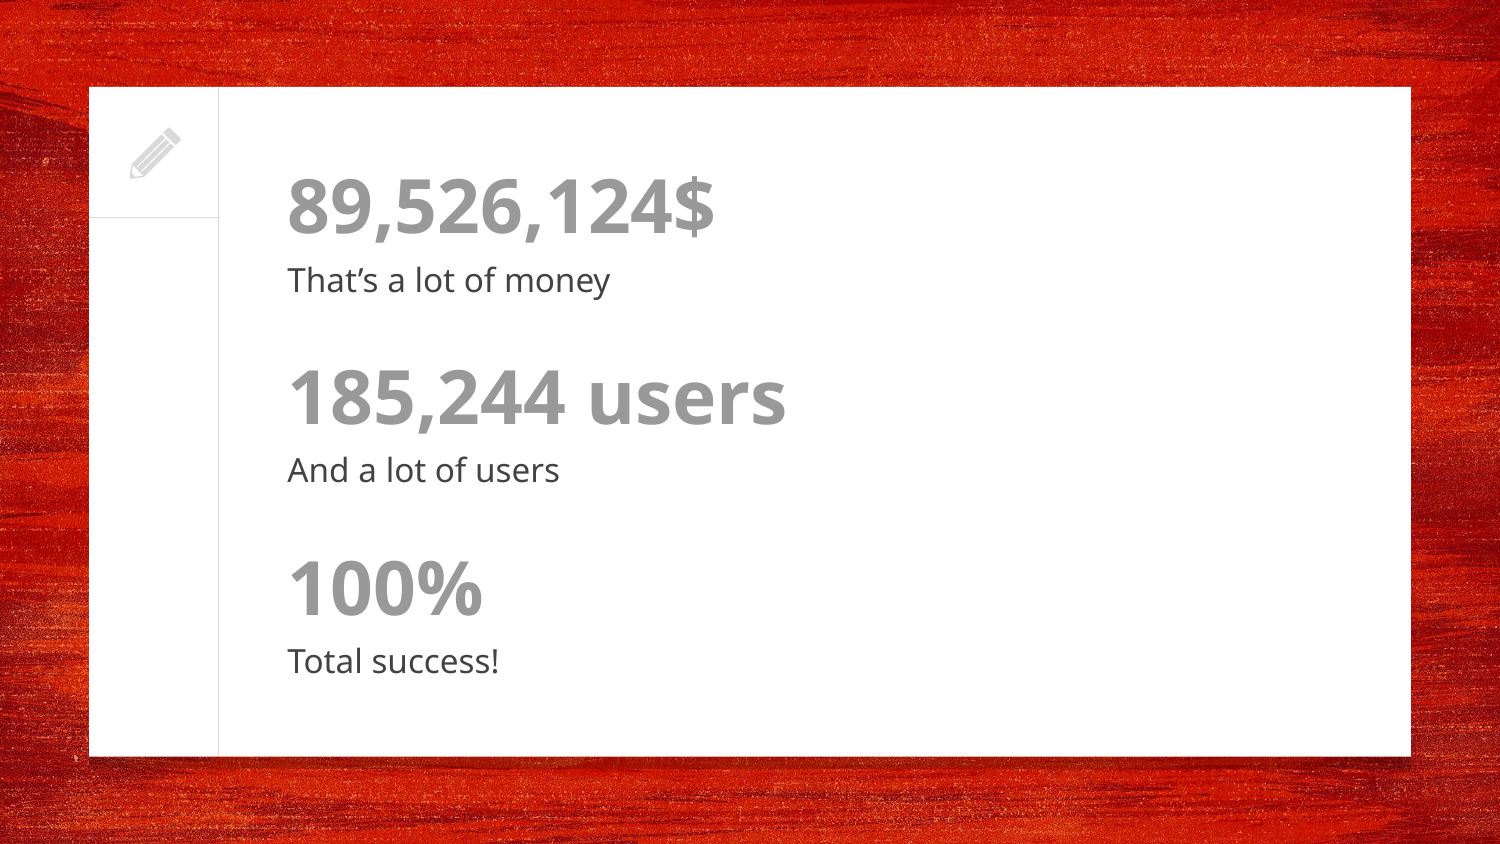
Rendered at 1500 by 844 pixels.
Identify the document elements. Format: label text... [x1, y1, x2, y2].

subtitle And a lot of users [272, 434, 1400, 511]
title 185,244 users [272, 334, 1400, 434]
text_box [129, 127, 182, 180]
subtitle Total success! [272, 625, 1400, 702]
title 89,526,124$ [272, 143, 1400, 244]
picture [0, 0, 1500, 844]
title 100% [272, 525, 1400, 625]
subtitle That’s a lot of money [272, 244, 1400, 320]
